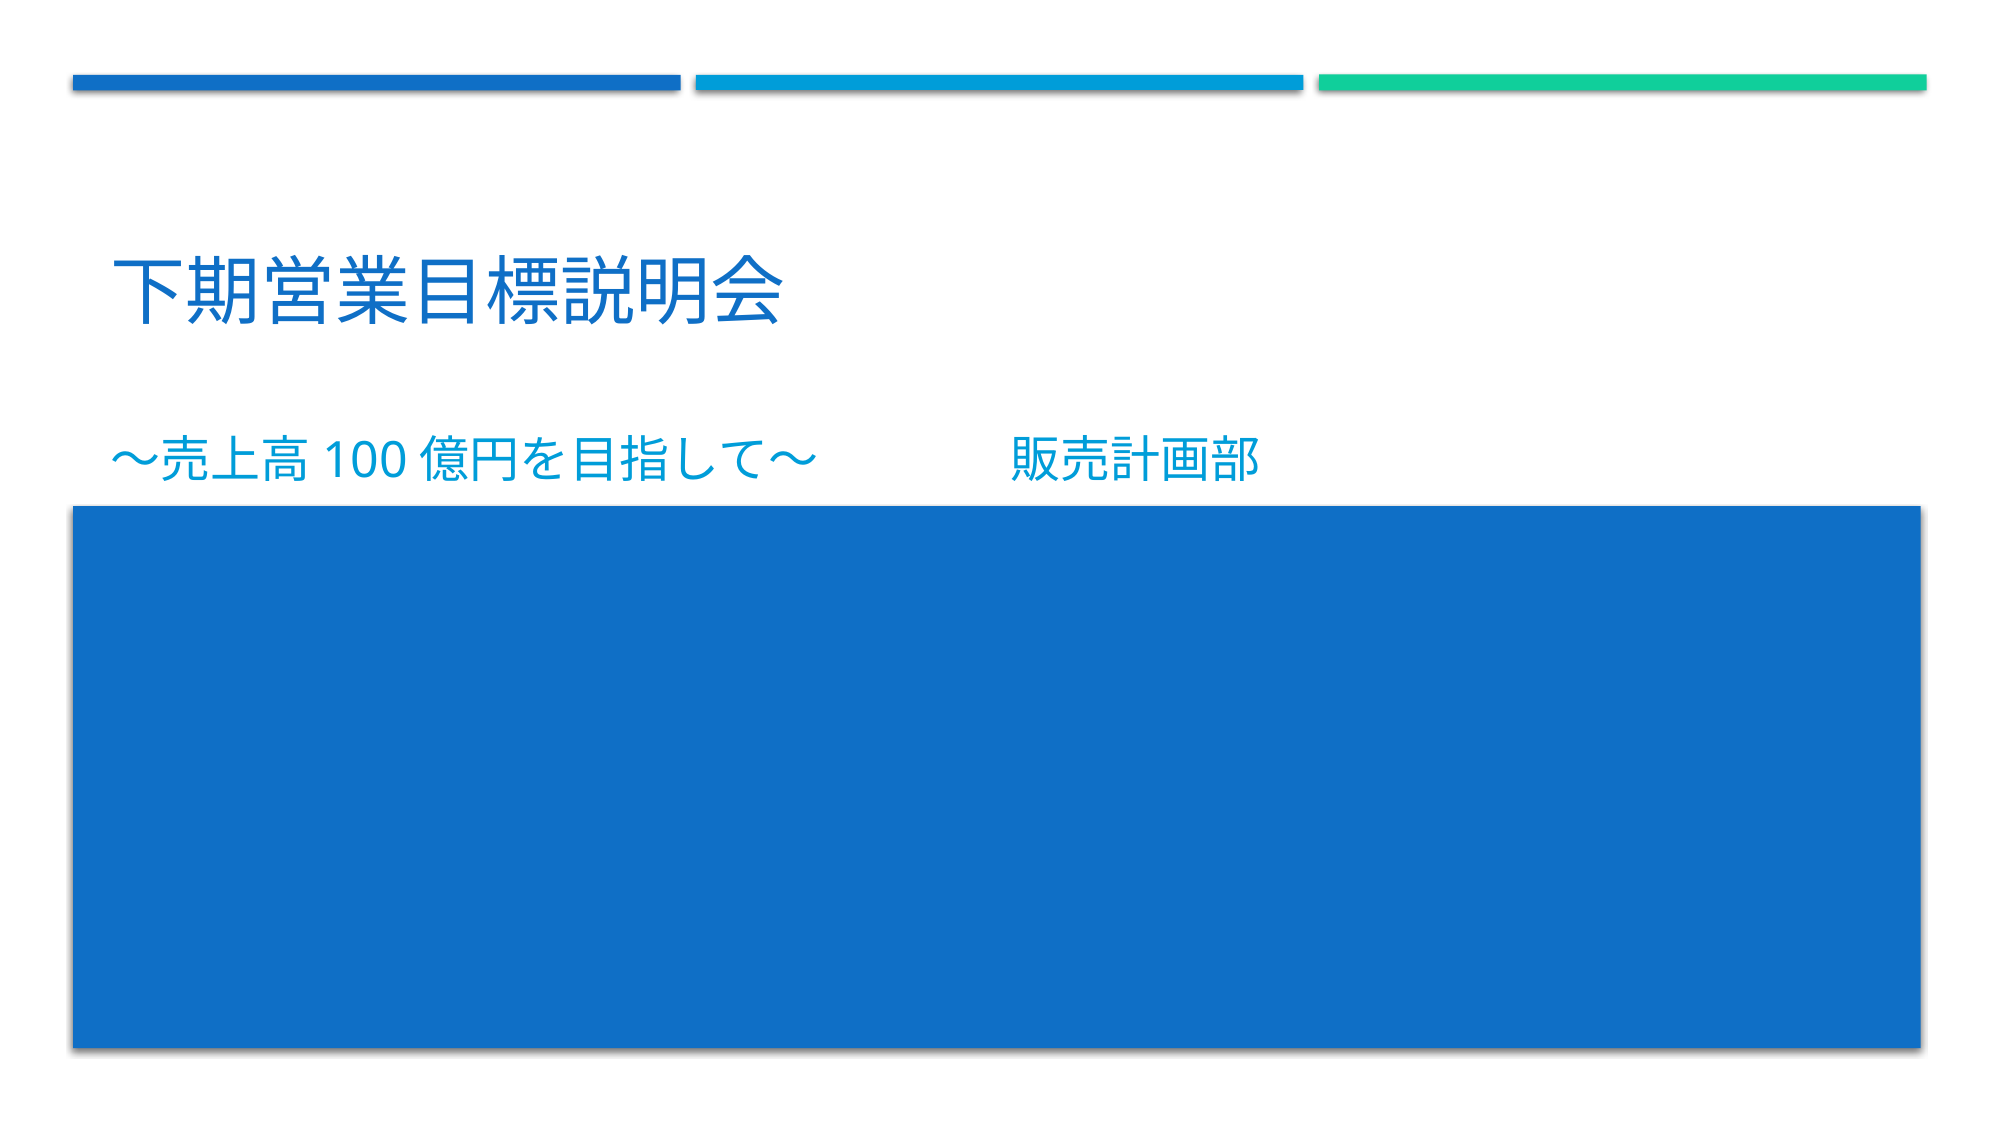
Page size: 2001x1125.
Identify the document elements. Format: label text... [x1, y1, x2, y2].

title 下期営業目標説明会 [95, 167, 1899, 409]
subtitle ～売上高100億円を目指して～ 販売計画部 [95, 409, 1899, 507]
